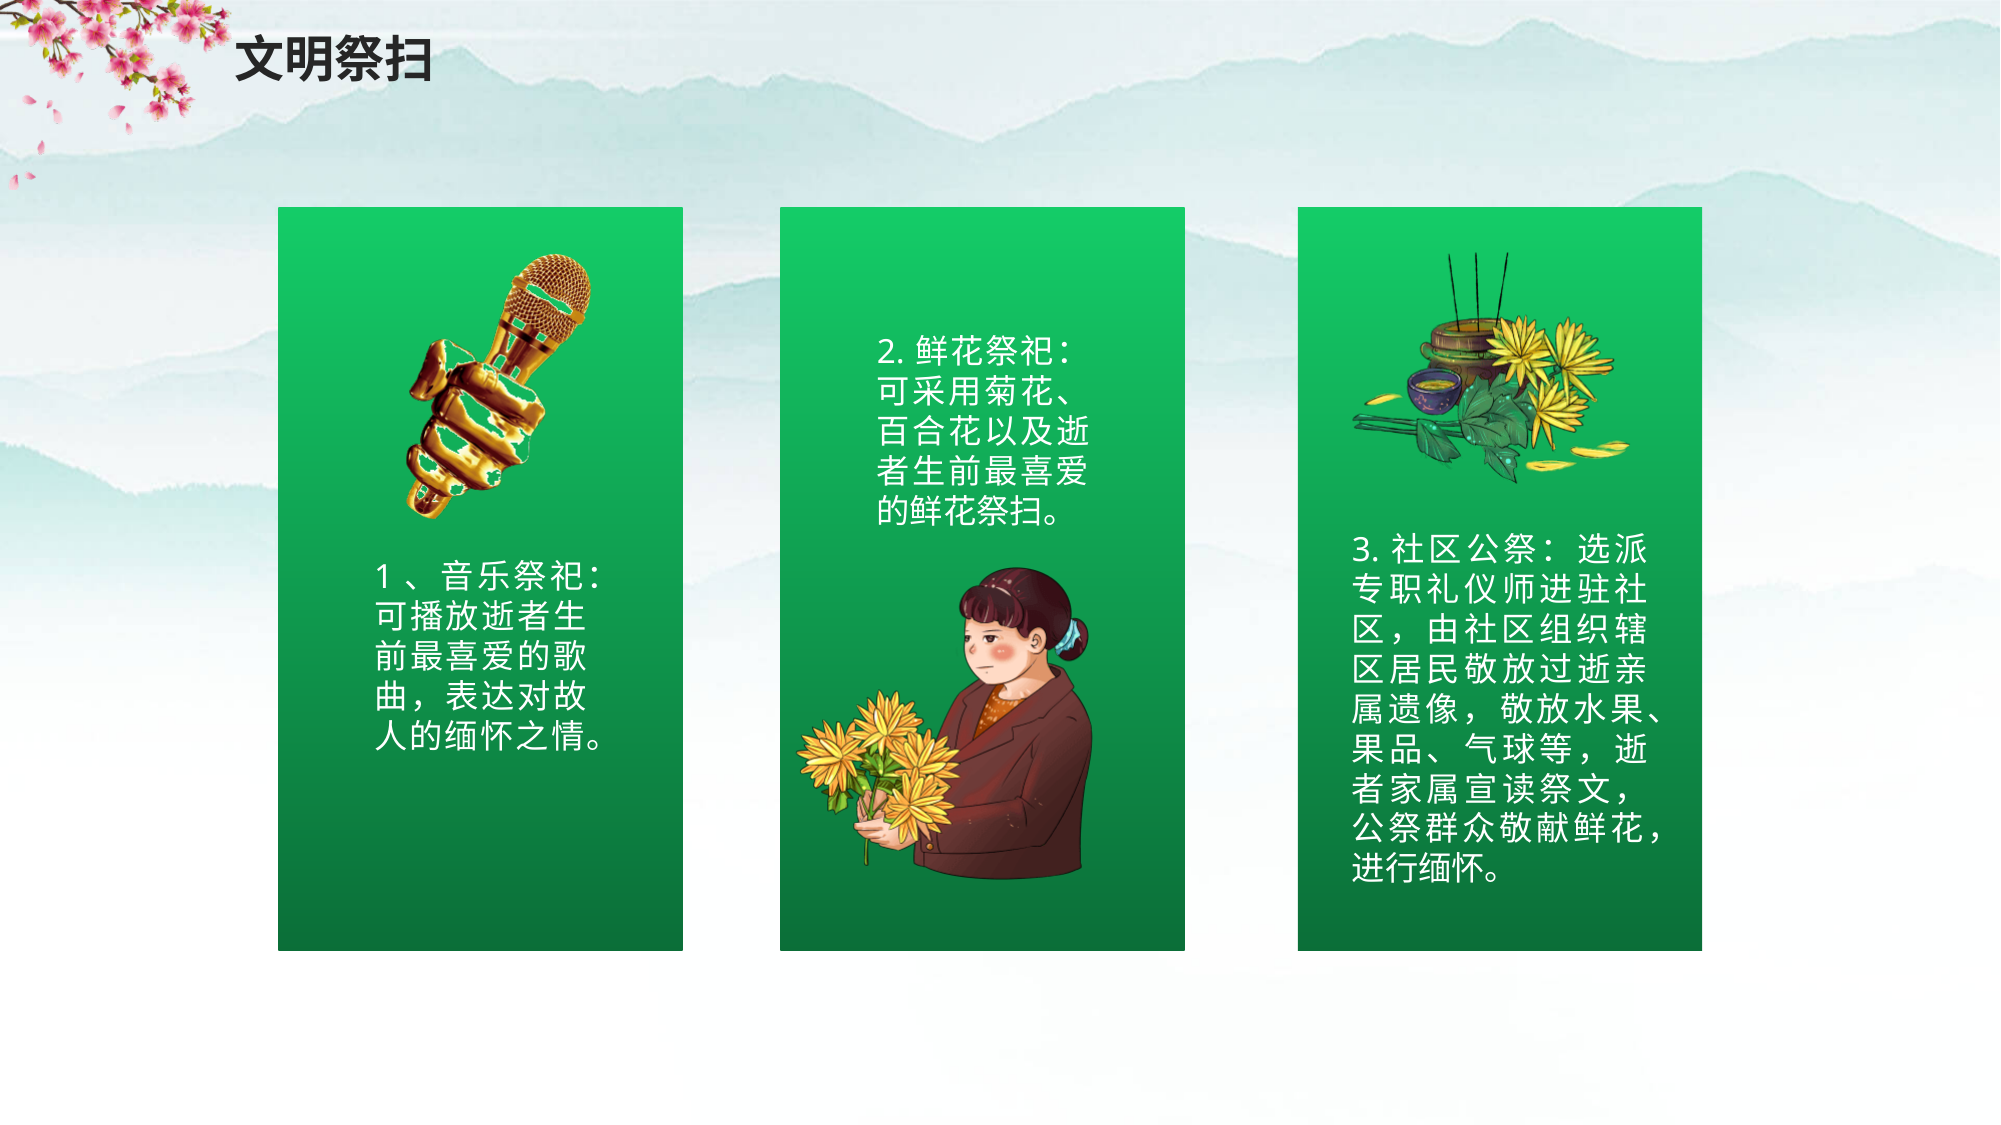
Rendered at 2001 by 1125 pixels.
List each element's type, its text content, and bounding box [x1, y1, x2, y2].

picture [0, 0, 2000, 1125]
text_box 3.社区公祭：选派专职礼仪师进驻社区，由社区组织辖区居民敬放过逝亲属遗像，敬放水果、果品、气球等，逝者家属宣读祭文，公祭群众敬献鲜花，进行缅怀。 [1337, 540, 1663, 895]
text_box 2.鲜花祭祀：可采用菊花、百合花以及逝者生前最喜爱的鲜花祭扫。 [862, 322, 1105, 487]
text_box [779, 206, 1186, 952]
text_box [277, 206, 684, 952]
text_box [1297, 206, 1703, 952]
text_box 文明祭扫 [232, 19, 575, 95]
text_box 1、音乐祭祀：可播放逝者生前最喜爱的歌曲，表达对故人的缅怀之情。 [359, 547, 602, 762]
